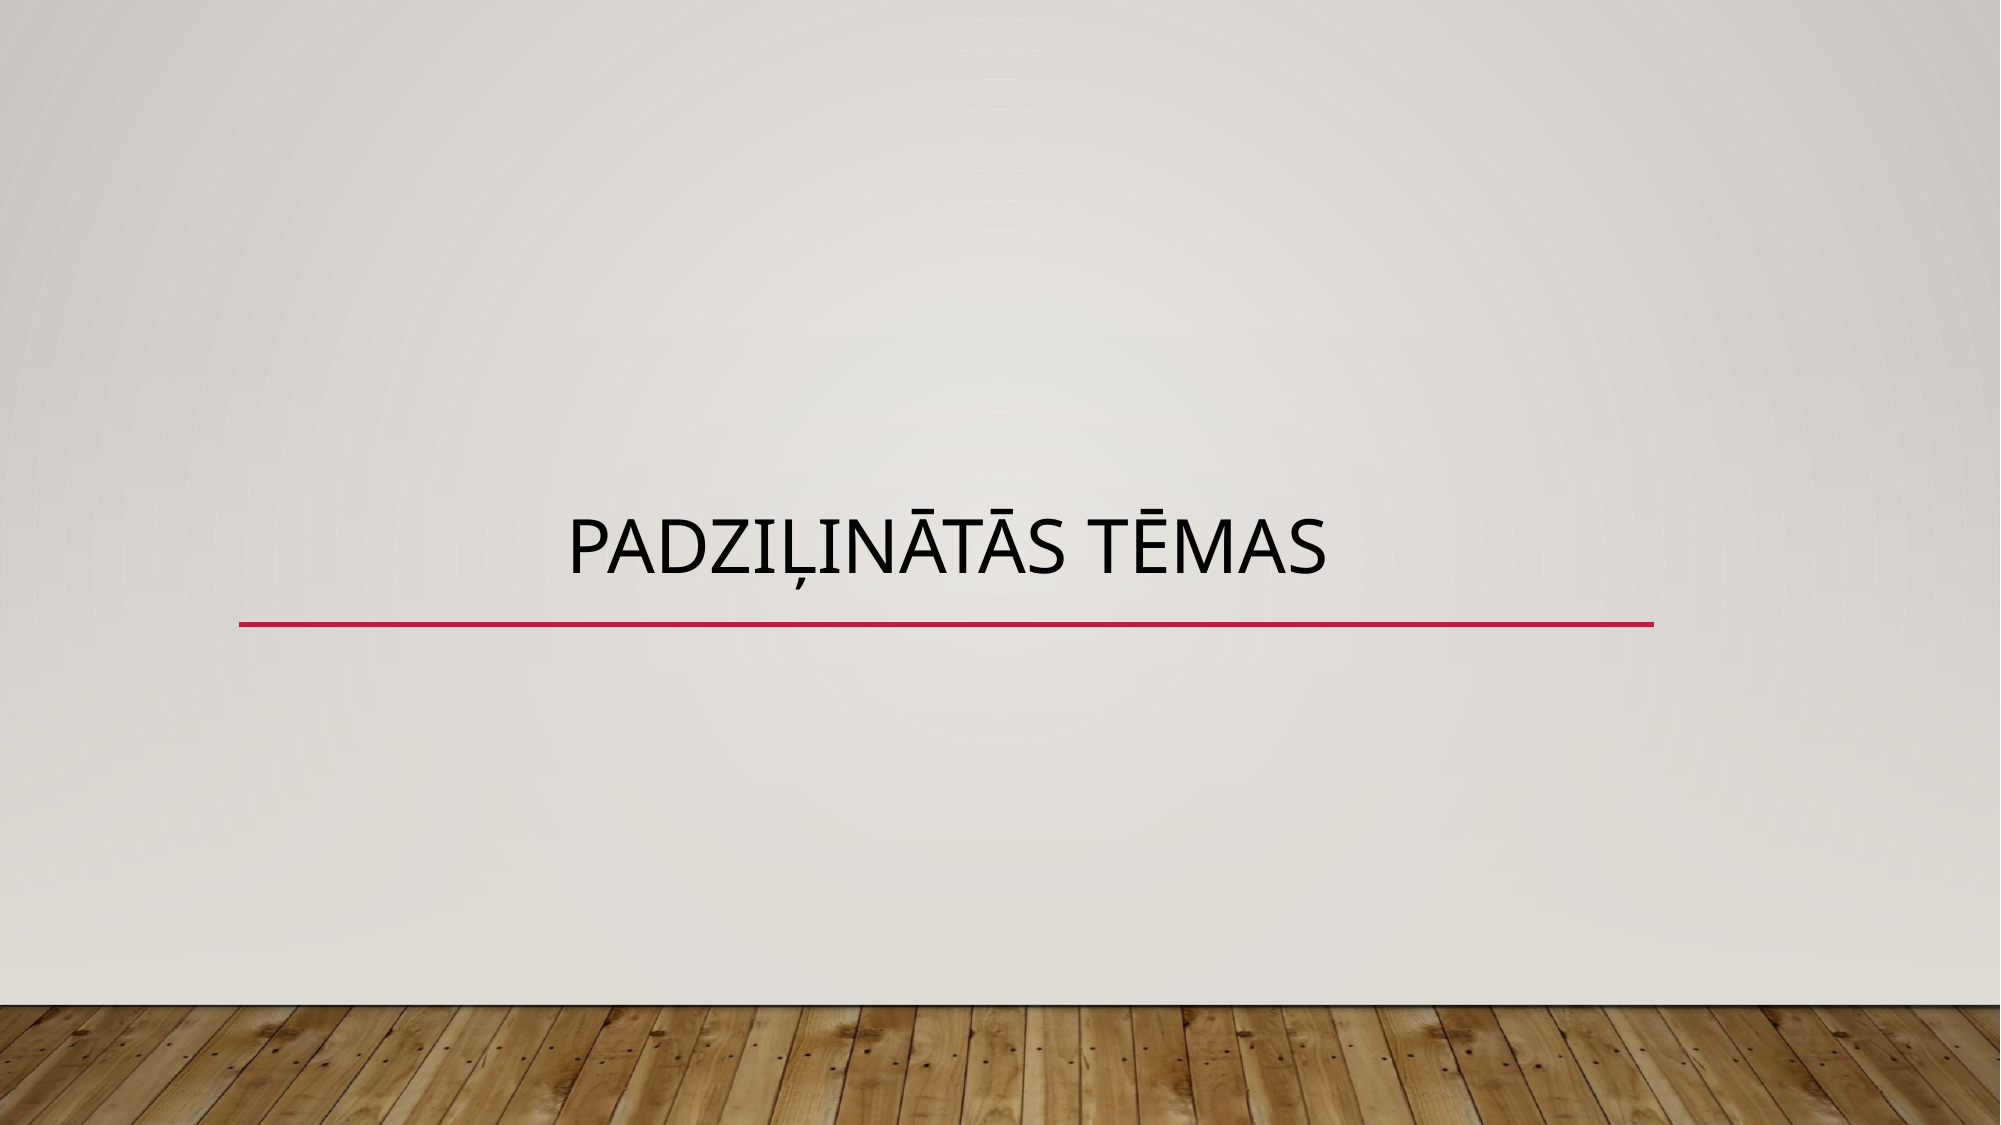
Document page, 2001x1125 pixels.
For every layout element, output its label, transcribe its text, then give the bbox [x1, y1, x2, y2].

title Padziļinātās tēmas [238, 288, 1657, 598]
picture [0, 1005, 2000, 1125]
